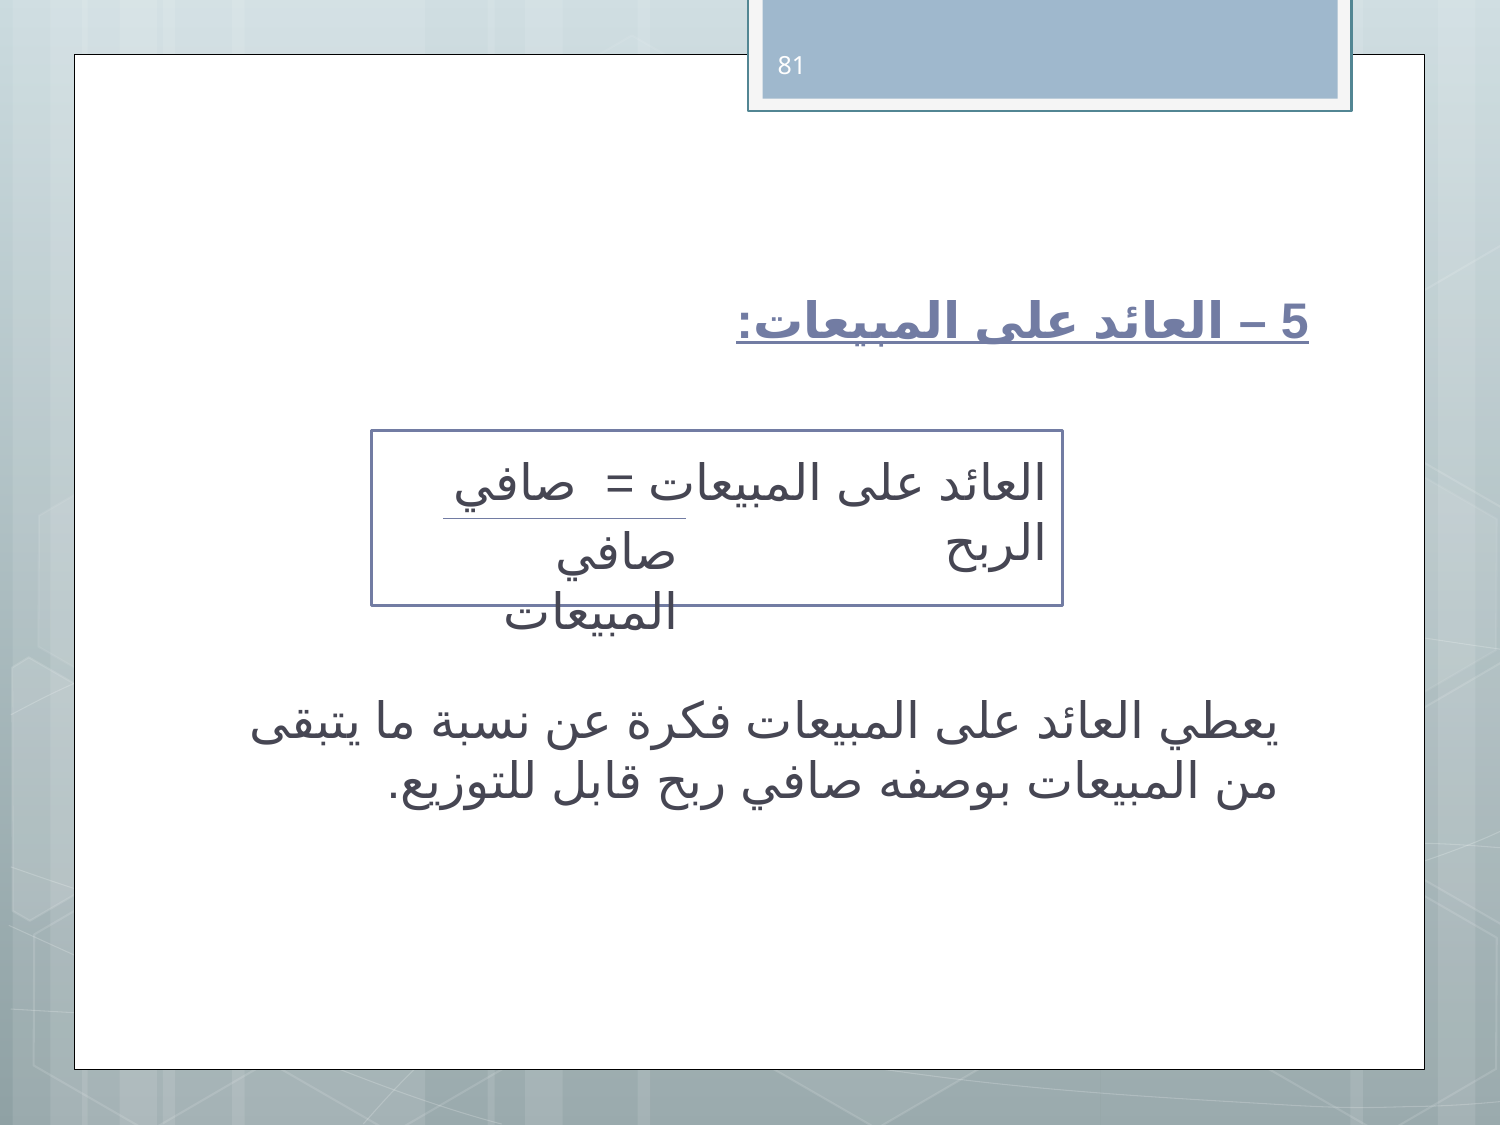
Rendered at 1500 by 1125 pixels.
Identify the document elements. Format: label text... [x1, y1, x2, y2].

list يعطي العائد على المبيعات فكرة عن نسبة ما يتبقى من المبيعات بوصفه صافي ربح قابل للتوزيع. [194, 680, 1307, 897]
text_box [371, 430, 1063, 607]
title 5 – العائد على المبيعات: [171, 168, 1324, 357]
slide_number 81 [762, 36, 982, 97]
